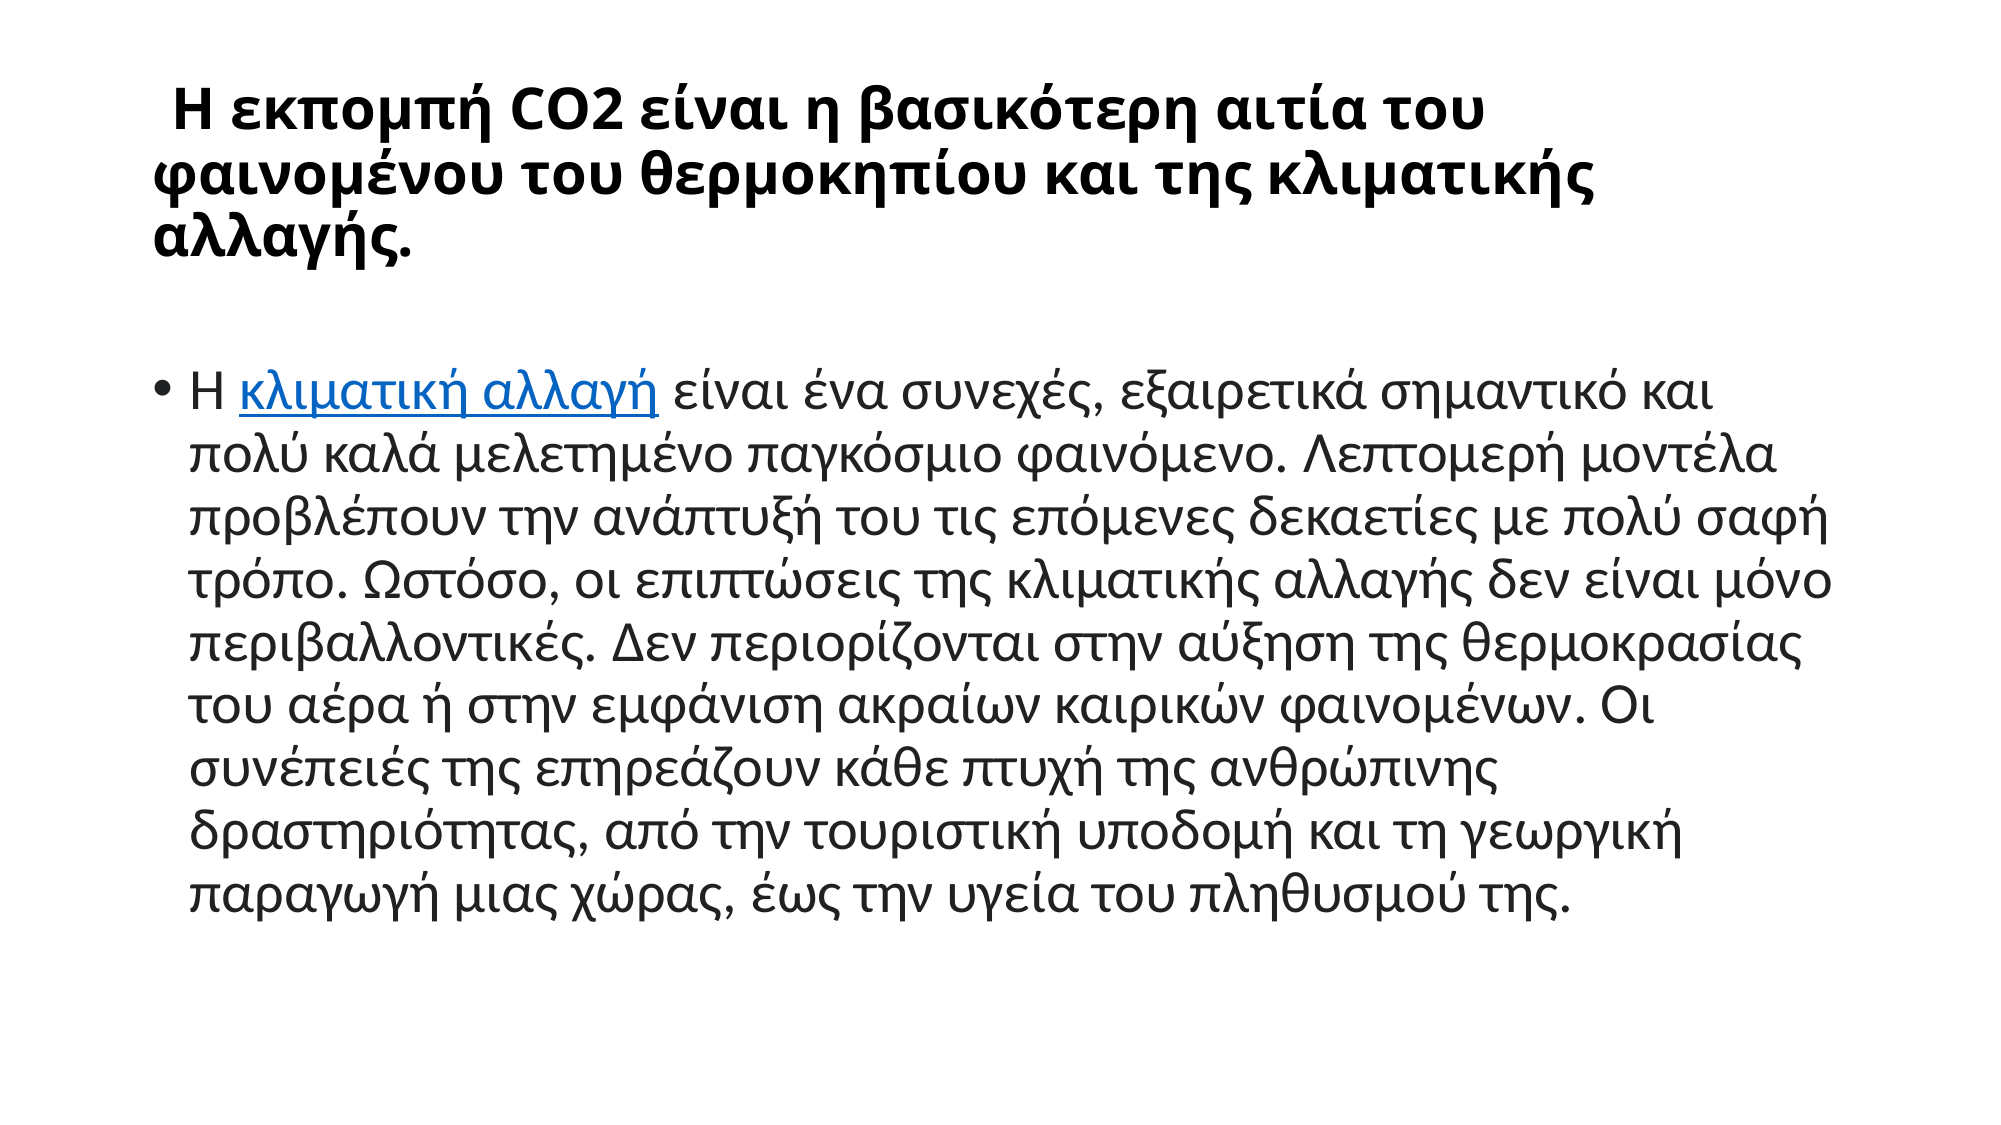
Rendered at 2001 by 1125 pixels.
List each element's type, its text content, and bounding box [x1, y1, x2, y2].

list Η κλιματική αλλαγή είναι ένα συνεχές, εξαιρετικά σημαντικό και πολύ καλά μελετημένο παγκόσμιο φαινόμενο. Λεπτομερή μοντέλα προβλέπουν την ανάπτυξή του τις επόμενες δεκαετίες με πολύ σαφή τρόπο. Ωστόσο, οι επιπτώσεις της κλιματικής αλλαγής δεν είναι μόνο περιβαλλοντικές. Δεν περιορίζονται στην αύξηση της θερμοκρασίας του αέρα ή στην εμφάνιση ακραίων καιρικών φαινομένων. Οι συνέπειές της επηρεάζουν κάθε πτυχή της ανθρώπινης δραστηριότητας, από την τουριστική υποδομή και τη γεωργική παραγωγή μιας χώρας, έως την υγεία του πληθυσμού της. [137, 352, 1863, 1066]
title Η εκπομπή CO2 είναι η βασικότερη αιτία του φαινομένου του θερμοκηπίου και της κλιματικής αλλαγής. [137, 59, 1863, 278]
